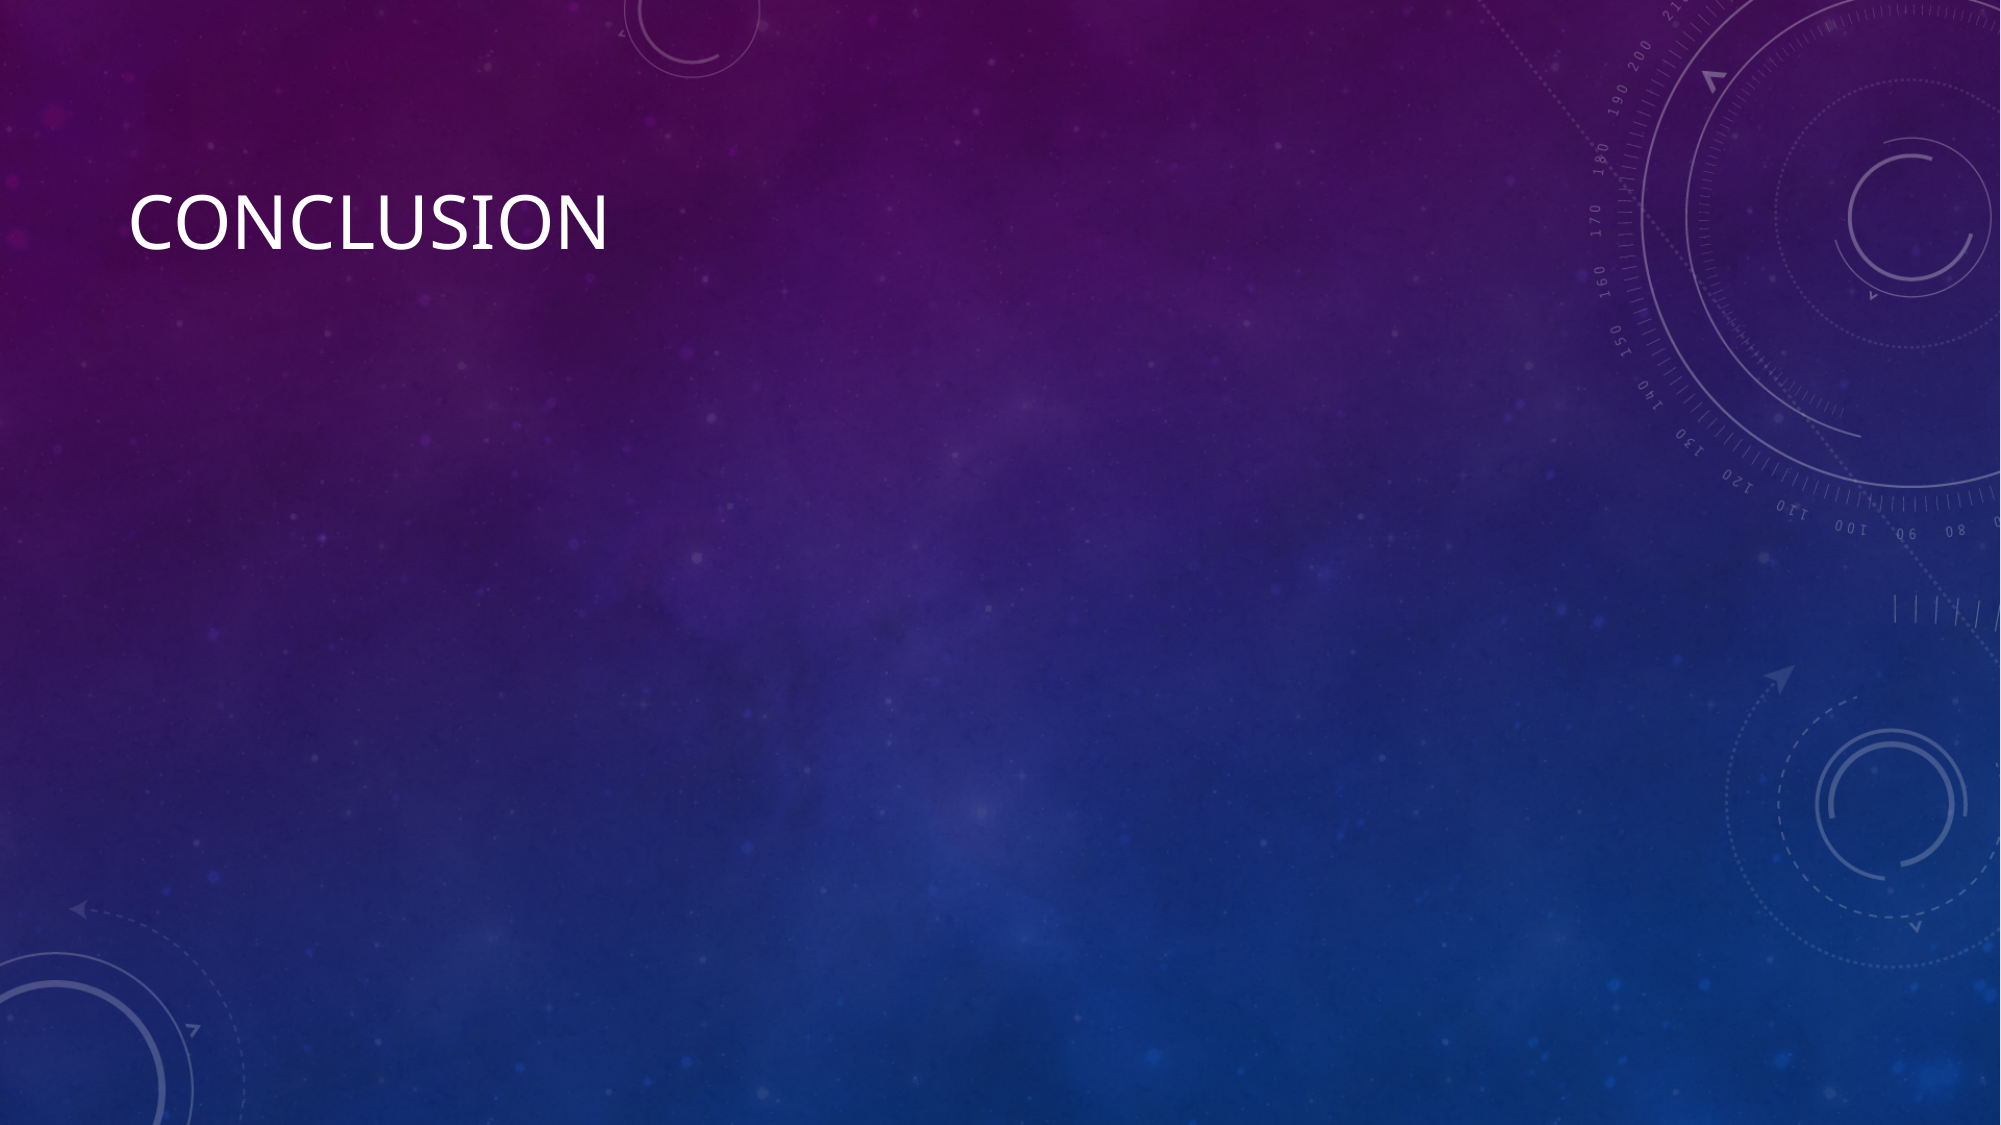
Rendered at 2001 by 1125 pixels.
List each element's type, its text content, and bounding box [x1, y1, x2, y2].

title Conclusion [112, 99, 1775, 339]
picture [0, 0, 2001, 1125]
